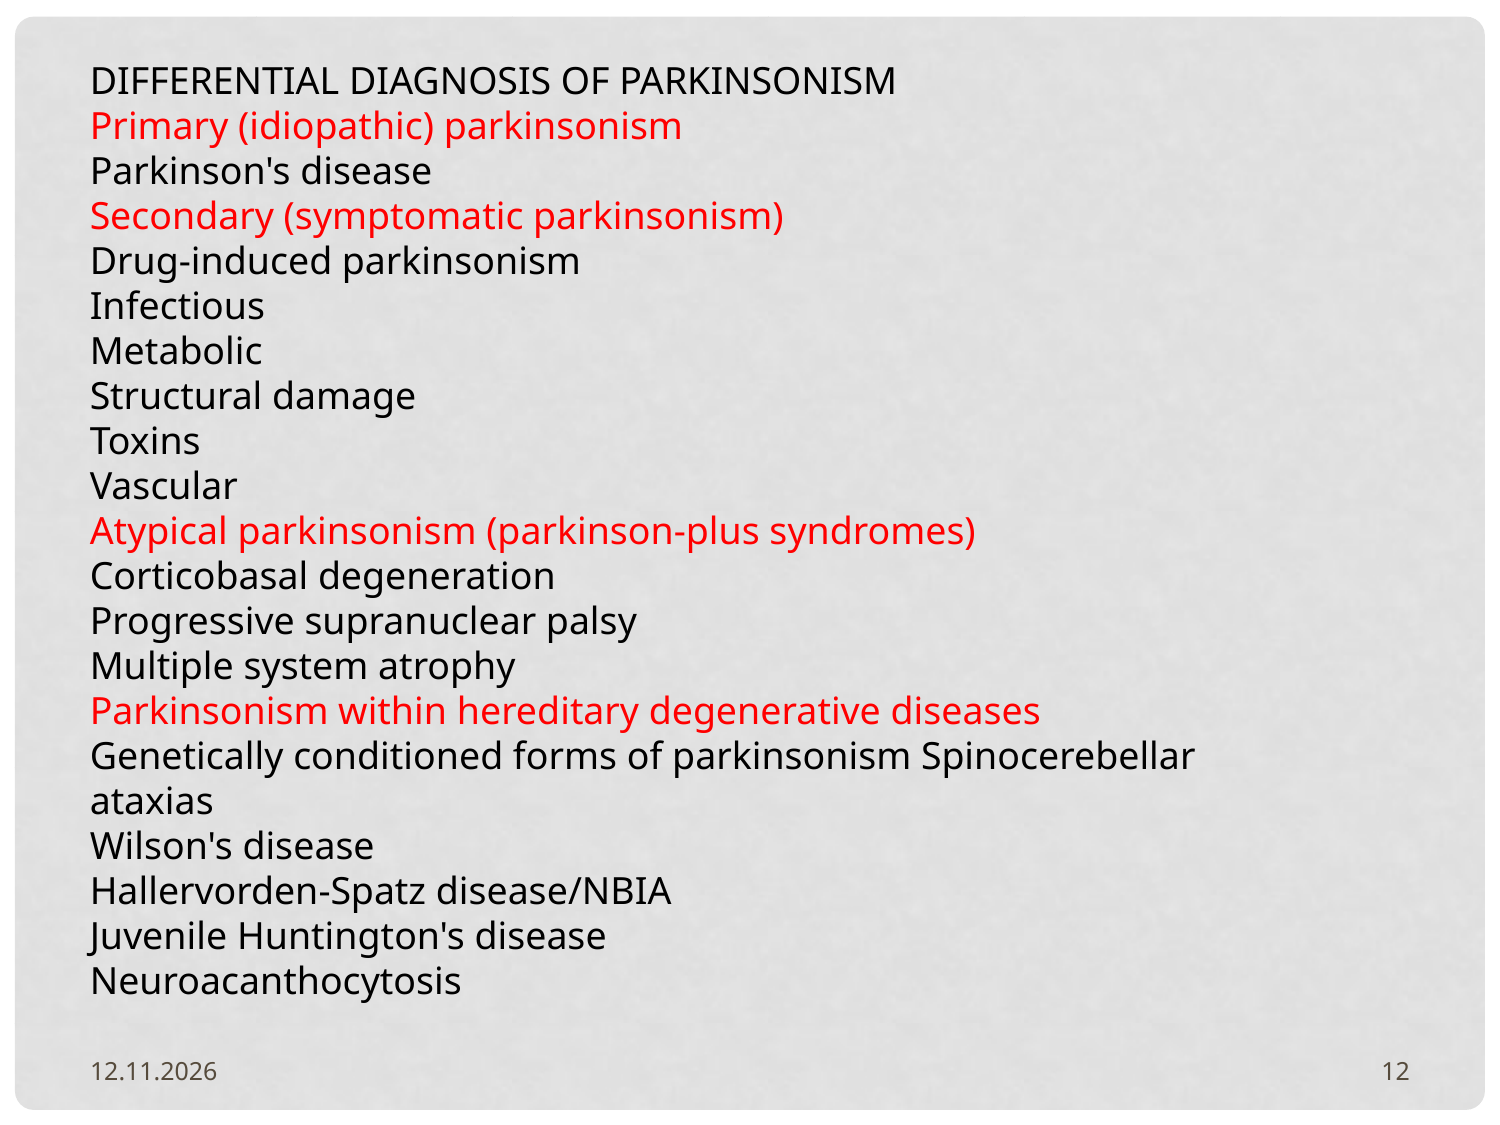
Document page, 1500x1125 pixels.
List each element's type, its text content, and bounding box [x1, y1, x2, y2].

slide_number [75, 1042, 425, 1103]
slide_number 12 [1074, 1042, 1425, 1103]
text_box DIFFERENTIAL DIAGNOSIS OF PARKINSONISM Primary (idiopathic) parkinsonism Parkinson's disease Secondary (symptomatic parkinsonism) Drug-induced parkinsonism Infectious Metabolic Structural damage Toxins Vascular Atypical parkinsonism (parkinson-plus syndromes) Corticobasal degeneration Progressive supranuclear palsy Multiple system atrophy Parkinsonism within hereditary degenerative diseases Genetically conditioned forms of parkinsonism Spinocerebellar ataxias Wilson's disease Hallervorden-Spatz disease/NBIA Juvenile Huntington's disease Neuroacanthocytosis [74, 49, 1214, 1010]
